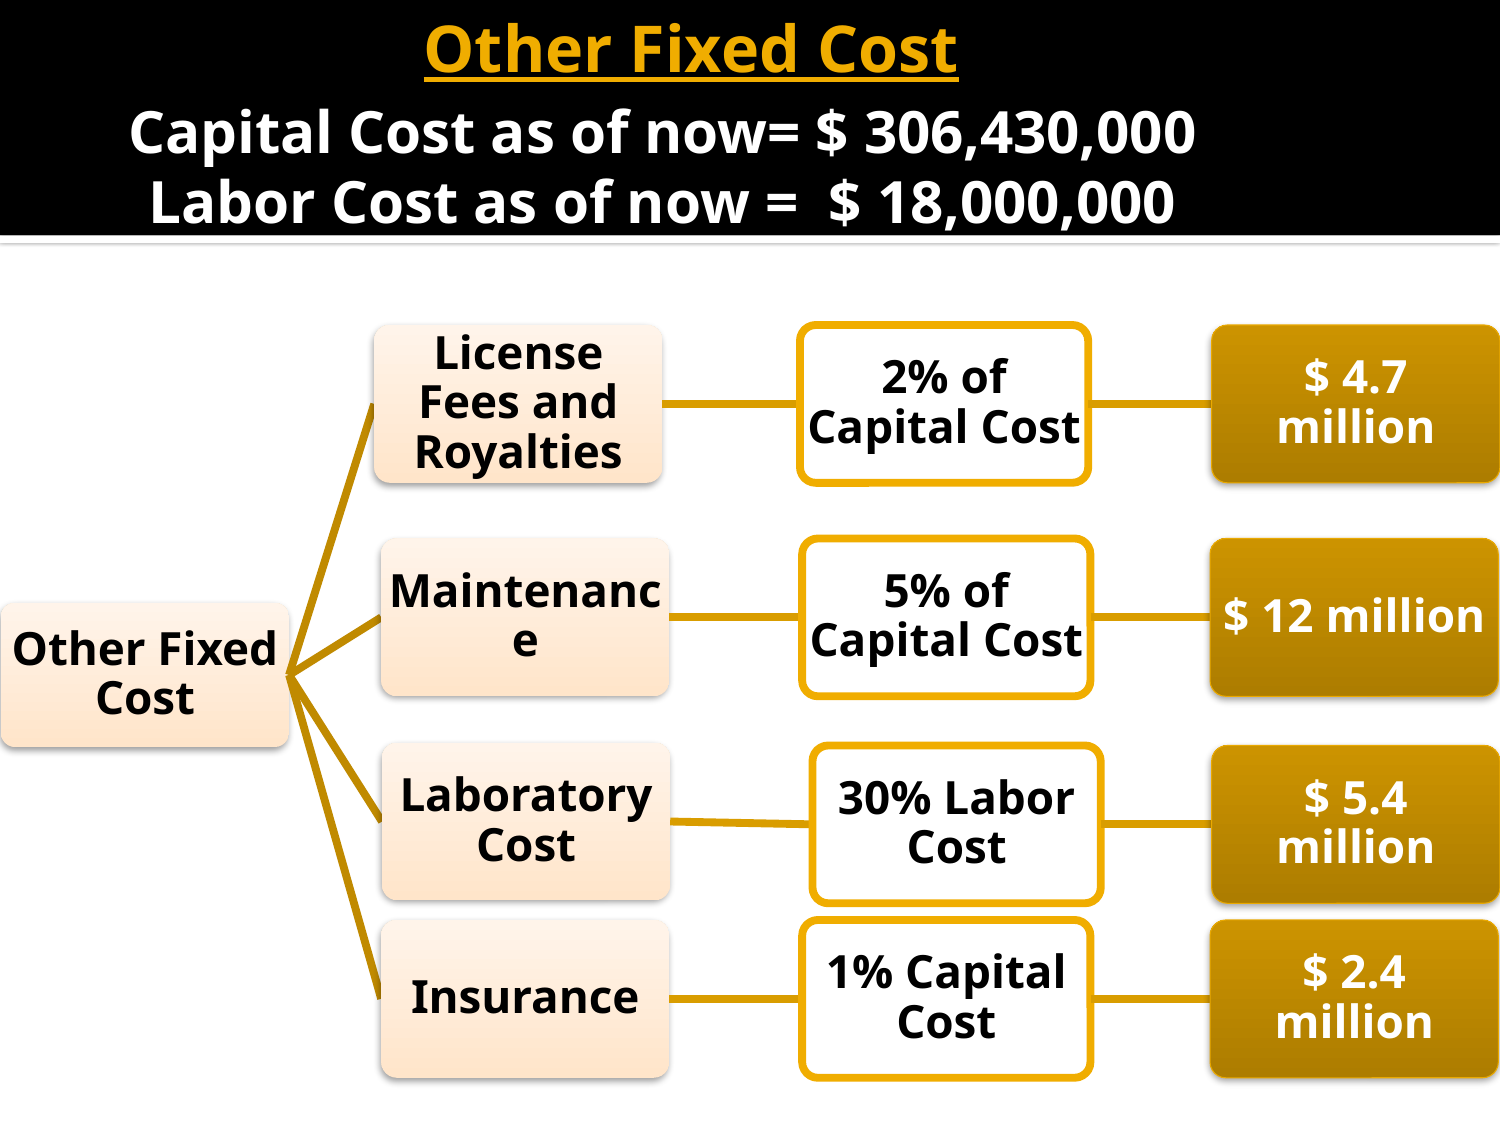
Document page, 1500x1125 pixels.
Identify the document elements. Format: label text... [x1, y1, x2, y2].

text_box Capital Cost as of now= $ 306,430,000 Labor Cost as of now = $ 18,000,000 [24, 87, 1300, 224]
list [0, 224, 1500, 1125]
title Other Fixed Cost [75, 0, 1300, 87]
